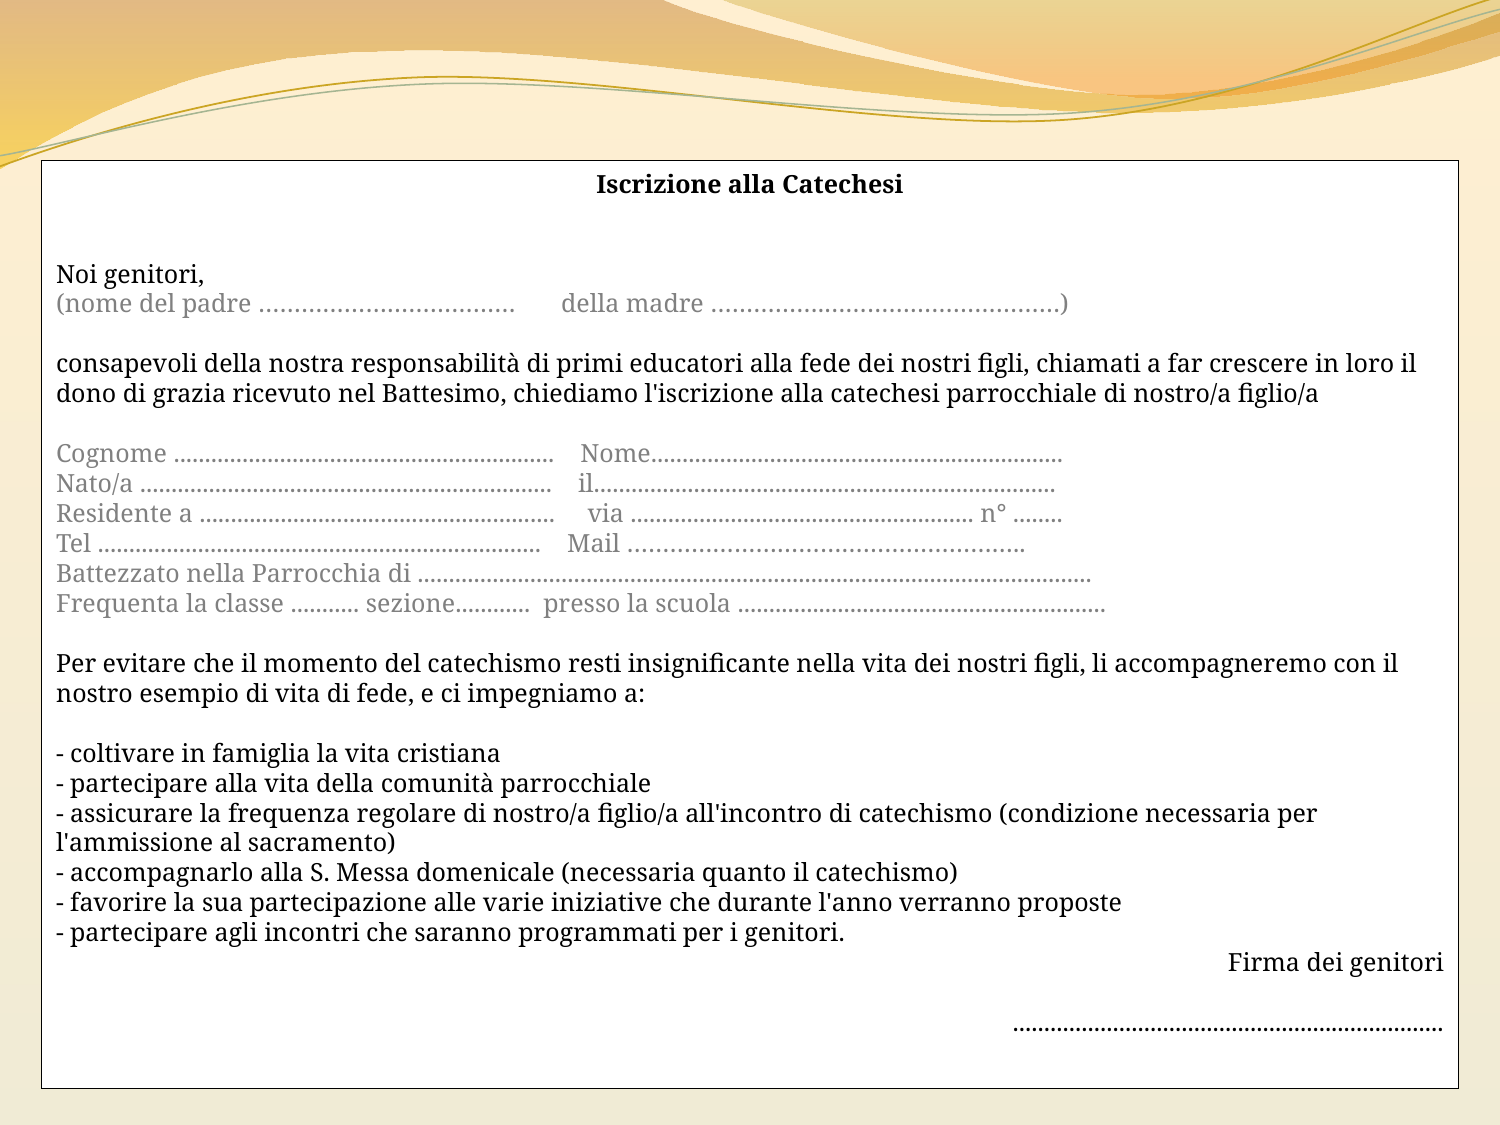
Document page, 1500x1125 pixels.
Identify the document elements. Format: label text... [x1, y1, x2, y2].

text_box Iscrizione alla Catechesi Noi genitori, (nome del padre ……………………………… della madre …………….……………………………) consapevoli della nostra responsabilità di primi educatori alla fede dei nostri figli, chiamati a far crescere in loro il dono di grazia ricevuto nel Battesimo, chiediamo l'iscrizione alla catechesi parrocchiale di nostro/a figlio/a Cognome ............................................................. Nome.................................................................. Nato/a .................................................................. il.......................................................................... Residente a ......................................................... via ....................................................... n° ........ Tel ....................................................................... Mail ……………………………………………….. Battezzato nella Parrocchia di ............................................................................................................ Frequenta la classe ........... sezione............ presso la scuola ........................................................... Per evitare che il momento del catechismo resti insignificante nella vita dei nostri figli, li accompagneremo con il nostro esempio di vita di fede, e ci impegniamo a: - coltivare in famiglia la vita cristiana - partecipare alla vita della comunità parrocchiale - assicurare la frequenza regolare di nostro/a figlio/a all'incontro di catechismo (condizione necessaria per l'ammissione al sacramento) - accompagnarlo alla S. Messa domenicale (necessaria quanto il catechismo) - favorire la sua partecipazione alle varie iniziative che durante l'anno verranno proposte - partecipare agli incontri che saranno programmati per i genitori. Firma dei genitori ..................................................................... [41, 160, 1459, 1089]
